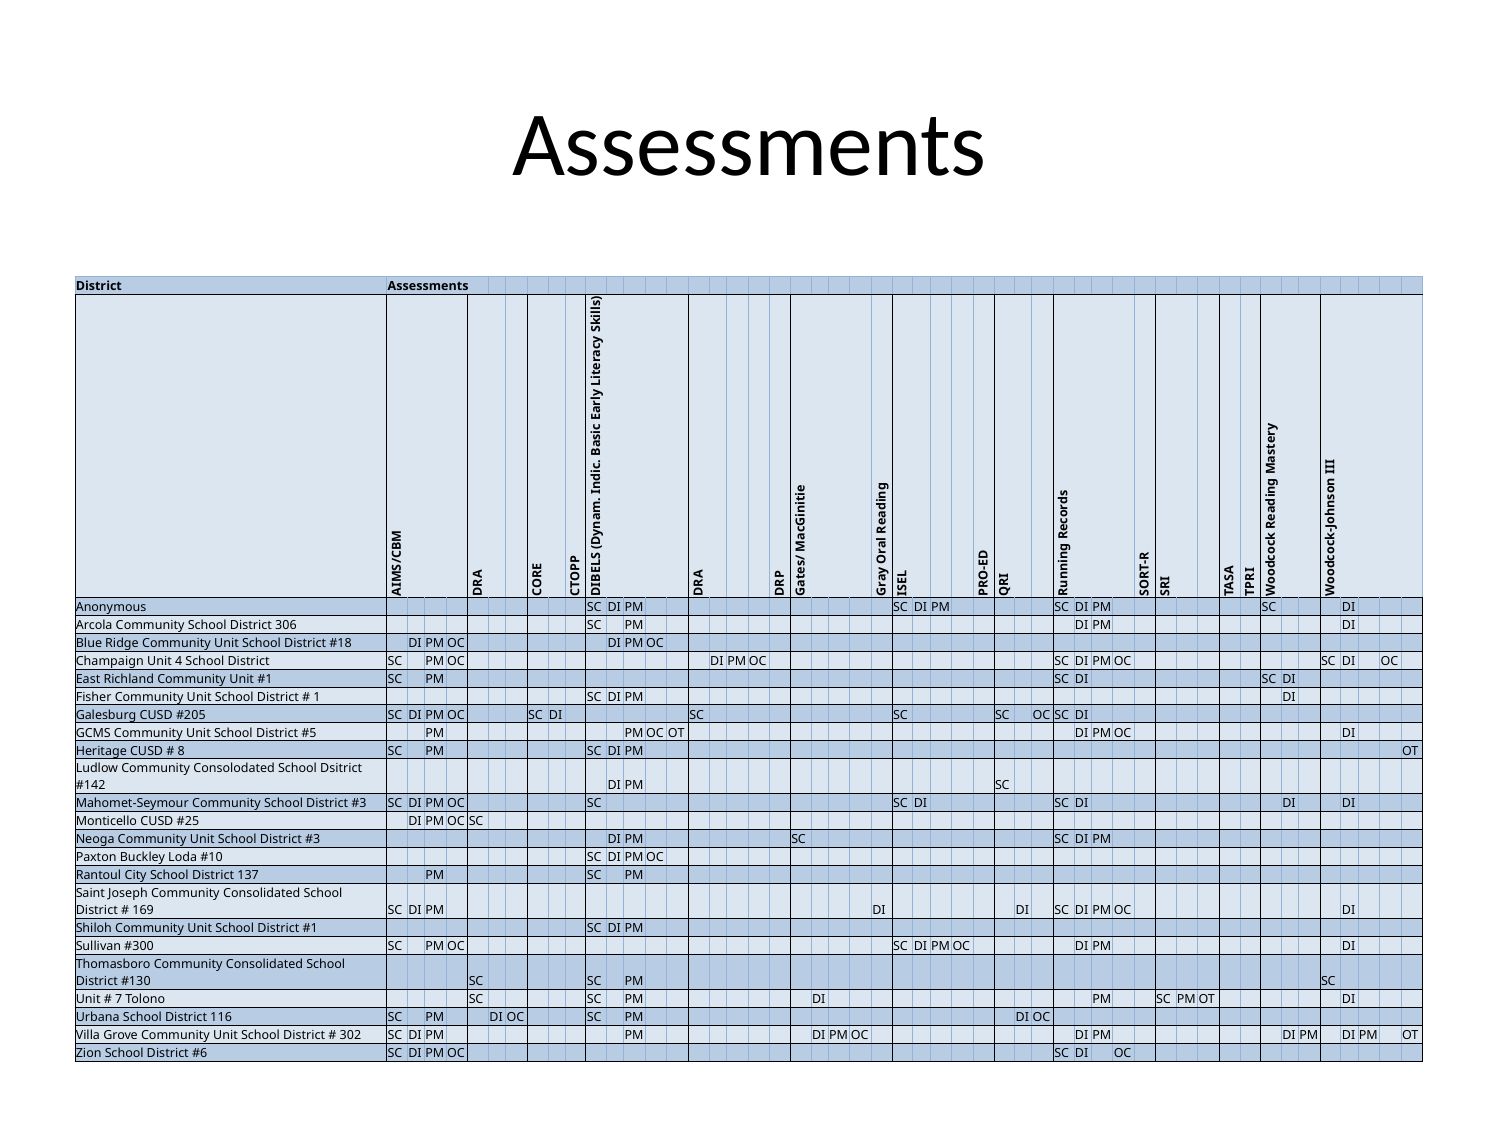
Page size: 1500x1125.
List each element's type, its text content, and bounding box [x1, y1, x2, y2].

table_cell [468, 598, 488, 615]
table_cell [1321, 884, 1340, 918]
table_cell [1282, 955, 1298, 989]
table_cell [387, 812, 407, 829]
table_cell [1341, 741, 1358, 758]
table_cell [528, 937, 548, 954]
table_cell [1380, 705, 1401, 722]
table_cell [1032, 919, 1053, 936]
table_cell DI [913, 794, 930, 811]
table_cell [1241, 1026, 1260, 1043]
table_cell [770, 1044, 790, 1061]
table_cell [468, 848, 488, 865]
table_cell GCMS Community Unit School District #5 [76, 723, 386, 740]
table_cell [893, 634, 912, 651]
table_cell [931, 884, 951, 918]
table_cell OC [447, 652, 467, 669]
table_header Assessments [387, 277, 488, 294]
table_cell [689, 688, 709, 704]
table_cell [974, 937, 994, 954]
table_cell [566, 830, 585, 847]
table_cell [689, 937, 709, 954]
table_cell PM [931, 937, 951, 954]
table_cell [646, 741, 666, 758]
table_cell [812, 634, 828, 651]
table_cell [913, 1026, 930, 1043]
table_cell [1359, 884, 1379, 918]
table_cell [566, 1026, 585, 1043]
table_cell [566, 990, 585, 1007]
table_cell [1113, 830, 1134, 847]
table_cell [528, 741, 548, 758]
table_cell [506, 884, 527, 918]
table_cell [646, 1026, 666, 1043]
table_cell [749, 812, 769, 829]
table_cell [689, 634, 709, 651]
table_cell [1113, 688, 1134, 704]
table_cell PM [624, 688, 645, 704]
table_cell [710, 955, 726, 989]
table_cell [1380, 598, 1401, 615]
table_cell [387, 634, 407, 651]
table_cell PM [425, 705, 446, 722]
table_cell [1156, 598, 1176, 615]
table_cell DIBELS (Dynam. Indic. Basic Early Literacy Skills) [586, 295, 688, 597]
table_cell [749, 759, 769, 793]
table_cell PM [425, 670, 446, 687]
table_cell [850, 866, 871, 883]
table_cell [749, 705, 769, 722]
table_cell [528, 723, 548, 740]
table_header [1220, 277, 1240, 294]
table_cell [727, 634, 748, 651]
table_cell DI [1341, 990, 1358, 1007]
table_cell [952, 598, 973, 615]
table_cell [791, 919, 811, 936]
table_cell [770, 812, 790, 829]
table_cell [727, 848, 748, 865]
table_cell PM [1092, 723, 1112, 740]
table_cell [749, 598, 769, 615]
table_cell [425, 616, 446, 633]
table_cell [489, 634, 505, 651]
table_cell [624, 884, 645, 918]
table_cell [468, 937, 488, 954]
table_cell [528, 634, 548, 651]
table_cell PM [425, 652, 446, 669]
table_cell [995, 1008, 1014, 1025]
table_cell [1177, 830, 1197, 847]
table_cell SC [1156, 990, 1176, 1007]
table_cell [1135, 598, 1155, 615]
table_cell [624, 794, 645, 811]
table_cell PM [931, 598, 951, 615]
table_cell [749, 990, 769, 1007]
table_cell [1032, 830, 1053, 847]
table_cell PM [624, 866, 645, 883]
table_cell [468, 759, 488, 793]
table_cell [727, 616, 748, 633]
table_cell [689, 1008, 709, 1025]
table_cell [1092, 848, 1112, 865]
table_cell [447, 955, 467, 989]
table_cell [995, 598, 1014, 615]
table_cell [1380, 670, 1401, 687]
table_cell [791, 884, 811, 918]
table_cell [689, 794, 709, 811]
table_cell [1015, 670, 1031, 687]
table_cell [995, 1026, 1014, 1043]
table_cell [1241, 723, 1260, 740]
table_cell [387, 990, 407, 1007]
table_cell PM [624, 1008, 645, 1025]
table_cell [931, 634, 951, 651]
table_cell [749, 866, 769, 883]
table_cell [727, 1008, 748, 1025]
table_cell PM [624, 598, 645, 615]
table_cell DI [1075, 884, 1091, 918]
table_cell [812, 670, 828, 687]
table_cell [893, 723, 912, 740]
table_cell [1380, 723, 1401, 740]
table_cell [447, 598, 467, 615]
table_cell [689, 812, 709, 829]
table_cell [1220, 1008, 1240, 1025]
table_cell [549, 919, 565, 936]
table_cell [931, 295, 951, 597]
table_cell SC [1054, 598, 1074, 615]
table_cell [952, 616, 973, 633]
table_cell [913, 670, 930, 687]
table_cell CTOPP [566, 295, 585, 597]
table_cell [1321, 990, 1340, 1007]
table_cell [689, 670, 709, 687]
table_cell [850, 741, 871, 758]
table_cell [76, 295, 386, 597]
table_cell [1113, 794, 1134, 811]
table_cell [1075, 688, 1091, 704]
table_cell [1299, 634, 1320, 651]
table_cell [995, 884, 1014, 918]
table_cell PRO-ED [974, 295, 994, 597]
table_cell [1032, 598, 1053, 615]
table_cell [489, 794, 505, 811]
table_cell [1220, 759, 1240, 793]
table_cell [1341, 1044, 1358, 1061]
table_cell [1220, 723, 1240, 740]
table_cell [1261, 1044, 1281, 1061]
table_cell [812, 812, 828, 829]
table_cell [646, 919, 666, 936]
table_cell [913, 812, 930, 829]
table_cell [913, 688, 930, 704]
table_cell Paxton Buckley Loda #10 [76, 848, 386, 865]
table_cell [727, 1026, 748, 1043]
table_cell [770, 616, 790, 633]
table_cell [646, 866, 666, 883]
table_cell SC [387, 794, 407, 811]
table_cell [1156, 812, 1176, 829]
table_cell [812, 616, 828, 633]
table_cell [1220, 866, 1240, 883]
table_cell SC [387, 670, 407, 687]
table_cell [1359, 670, 1379, 687]
table_cell [1113, 1026, 1134, 1043]
table_cell [646, 955, 666, 989]
table_cell DI [913, 937, 930, 954]
table_cell Arcola Community School District 306 [76, 616, 386, 633]
table_cell [1341, 1008, 1358, 1025]
table_cell [689, 1026, 709, 1043]
table_cell SC [468, 990, 488, 1007]
table_cell [1241, 955, 1260, 989]
table_cell [829, 759, 849, 793]
table_cell [1341, 688, 1358, 704]
table_cell [506, 688, 527, 704]
table_cell [506, 598, 527, 615]
table_cell [447, 990, 467, 1007]
table_cell [791, 848, 811, 865]
table_cell [549, 830, 565, 847]
table_cell [689, 919, 709, 936]
table_cell [566, 759, 585, 793]
table_cell [667, 1026, 688, 1043]
table_cell [1198, 634, 1219, 651]
table_cell [1177, 723, 1197, 740]
table_cell [1075, 919, 1091, 936]
table_cell [528, 866, 548, 883]
table_cell [1321, 598, 1340, 615]
table_cell Anonymous [76, 598, 386, 615]
table_cell [974, 741, 994, 758]
table_cell [1380, 937, 1401, 954]
table_cell [549, 1044, 565, 1061]
table_cell [1092, 812, 1112, 829]
table_cell [872, 990, 892, 1007]
table_cell [607, 1044, 623, 1061]
table_cell [1054, 955, 1074, 989]
table_cell [710, 1044, 726, 1061]
table_cell Sullivan #300 [76, 937, 386, 954]
table_cell [1156, 937, 1176, 954]
table_cell [1135, 866, 1155, 883]
table_cell [468, 1008, 488, 1025]
table_cell SC [893, 794, 912, 811]
table_cell [1321, 1044, 1340, 1061]
table_cell [566, 616, 585, 633]
table_cell [425, 688, 446, 704]
table_header [850, 277, 871, 294]
table_cell PM [425, 866, 446, 883]
table_cell [468, 794, 488, 811]
table_cell [1321, 688, 1340, 704]
table_cell Gates/ MacGinitie [791, 295, 871, 597]
table_cell [667, 955, 688, 989]
table_cell [791, 705, 811, 722]
table_cell [1220, 884, 1240, 918]
table_cell SC [468, 812, 488, 829]
table_cell [727, 884, 748, 918]
table_cell [506, 830, 527, 847]
table_cell DI [607, 848, 623, 865]
table_cell [586, 884, 606, 918]
table_cell [408, 1008, 424, 1025]
table_cell [995, 723, 1014, 740]
table_cell [489, 1026, 505, 1043]
table_cell [447, 1026, 467, 1043]
table_header [872, 277, 892, 294]
table_cell SC [528, 705, 548, 722]
table_cell [1299, 598, 1320, 615]
table_cell [1135, 705, 1155, 722]
table_cell [566, 652, 585, 669]
table_cell [770, 794, 790, 811]
table_cell [586, 723, 606, 740]
table_cell [913, 705, 930, 722]
table_cell [646, 830, 666, 847]
table_cell OT [1402, 1026, 1422, 1043]
table_cell [1135, 812, 1155, 829]
table_cell [1135, 955, 1155, 989]
table_cell [1299, 794, 1320, 811]
table_cell [1341, 919, 1358, 936]
table_cell [607, 652, 623, 669]
table_cell [1092, 705, 1112, 722]
table_cell [1299, 670, 1320, 687]
table_cell PM [624, 830, 645, 847]
table_cell [489, 990, 505, 1007]
table_cell [624, 937, 645, 954]
table_cell [1113, 812, 1134, 829]
table_cell [1032, 295, 1053, 597]
table_cell [1032, 652, 1053, 669]
table_cell [1032, 955, 1053, 989]
table_cell [1402, 848, 1422, 865]
table_cell PM [1092, 830, 1112, 847]
table_cell [872, 794, 892, 811]
table_cell [607, 990, 623, 1007]
table_cell [489, 741, 505, 758]
table_cell [1177, 652, 1197, 669]
table_cell [1156, 741, 1176, 758]
table_cell [408, 955, 424, 989]
table_cell [1359, 759, 1379, 793]
table_cell [749, 634, 769, 651]
table_cell [770, 1026, 790, 1043]
table_cell [1054, 759, 1074, 793]
table_cell [1341, 705, 1358, 722]
table_header [1261, 277, 1281, 294]
table_cell [566, 866, 585, 883]
table_cell [710, 634, 726, 651]
table_cell [1380, 1026, 1401, 1043]
table_cell [447, 1008, 467, 1025]
table_cell [549, 866, 565, 883]
table_cell [1054, 990, 1074, 1007]
table_cell [952, 688, 973, 704]
table_cell [995, 866, 1014, 883]
table_cell [489, 884, 505, 918]
table_cell SC [387, 937, 407, 954]
table_cell [850, 794, 871, 811]
table_cell [850, 759, 871, 793]
table_cell [1321, 794, 1340, 811]
table_cell PM [624, 990, 645, 1007]
table_cell [1092, 670, 1112, 687]
table_cell DRP [770, 295, 790, 597]
table_cell [1282, 652, 1298, 669]
table_cell OC [447, 705, 467, 722]
table_cell [1241, 670, 1260, 687]
table_cell SC [387, 705, 407, 722]
table_cell [872, 812, 892, 829]
table_cell [425, 759, 446, 793]
table_cell PM [624, 616, 645, 633]
table_cell [1198, 1008, 1219, 1025]
table_cell [974, 848, 994, 865]
table_cell [489, 1044, 505, 1061]
table_cell [1402, 634, 1422, 651]
table_cell [607, 723, 623, 740]
table_cell [667, 759, 688, 793]
table_header [1156, 277, 1176, 294]
table_cell [624, 652, 645, 669]
table_header [749, 277, 769, 294]
table_cell PM [425, 723, 446, 740]
table_cell [468, 688, 488, 704]
table_cell [913, 652, 930, 669]
table_cell [1156, 670, 1176, 687]
table_cell [408, 759, 424, 793]
table_cell SC [586, 741, 606, 758]
table_cell [974, 1026, 994, 1043]
table_cell [1198, 598, 1219, 615]
table_cell [624, 705, 645, 722]
table_cell [586, 759, 606, 793]
table_cell DI [1075, 1044, 1091, 1061]
table_cell [710, 884, 726, 918]
table_cell [791, 1008, 811, 1025]
table_cell Shiloh Community Unit School District #1 [76, 919, 386, 936]
table_cell [387, 723, 407, 740]
table_cell [1092, 794, 1112, 811]
table_cell [506, 812, 527, 829]
table_cell [667, 990, 688, 1007]
table_cell [1359, 1044, 1379, 1061]
table_cell [893, 652, 912, 669]
table_cell OC [1032, 1008, 1053, 1025]
table_cell [913, 723, 930, 740]
table_cell [850, 919, 871, 936]
table_cell QRI [995, 295, 1031, 597]
table_cell [1380, 866, 1401, 883]
table_cell [1177, 598, 1197, 615]
table_cell [749, 1026, 769, 1043]
table_header [1075, 277, 1091, 294]
table_cell [995, 937, 1014, 954]
table_cell [727, 794, 748, 811]
table_header [1241, 277, 1260, 294]
table_cell [710, 1026, 726, 1043]
table_cell [528, 1026, 548, 1043]
table_cell [667, 937, 688, 954]
table_cell SC [387, 1008, 407, 1025]
table_cell [506, 848, 527, 865]
table_cell [667, 616, 688, 633]
table_cell [749, 688, 769, 704]
table_cell [952, 759, 973, 793]
table_cell [607, 866, 623, 883]
table_cell AIMS/CBM [387, 295, 467, 597]
table_cell [952, 955, 973, 989]
table_cell [913, 616, 930, 633]
table_cell [974, 634, 994, 651]
table_cell [1299, 990, 1320, 1007]
table_cell [952, 866, 973, 883]
table_cell [506, 1044, 527, 1061]
table_cell [1359, 830, 1379, 847]
table_cell [1282, 884, 1298, 918]
table_cell [1261, 919, 1281, 936]
table_cell [1321, 741, 1340, 758]
table_cell [1177, 705, 1197, 722]
table_cell [549, 723, 565, 740]
table_cell [829, 884, 849, 918]
table_cell [974, 616, 994, 633]
table_cell [468, 866, 488, 883]
table_cell [387, 688, 407, 704]
table_header District [76, 277, 386, 294]
table_cell OC [646, 848, 666, 865]
table_cell [1299, 688, 1320, 704]
table_cell PM [1092, 884, 1112, 918]
table_cell [506, 955, 527, 989]
table_cell SC [586, 598, 606, 615]
table_cell [872, 634, 892, 651]
table_cell [1241, 794, 1260, 811]
table_cell [1113, 670, 1134, 687]
table_cell [710, 688, 726, 704]
table_cell [506, 866, 527, 883]
table_cell [872, 937, 892, 954]
table_cell DI [1341, 937, 1358, 954]
table_cell [1241, 652, 1260, 669]
table_cell [489, 955, 505, 989]
table_cell [1054, 741, 1074, 758]
table_cell [566, 1044, 585, 1061]
table_cell [387, 919, 407, 936]
table_cell [829, 830, 849, 847]
table_cell [689, 884, 709, 918]
table_cell [893, 919, 912, 936]
table_cell [489, 616, 505, 633]
table_cell DI [607, 688, 623, 704]
table_cell OC [447, 634, 467, 651]
table_cell [667, 670, 688, 687]
table_cell [1261, 866, 1281, 883]
table_cell DI [489, 1008, 505, 1025]
table_cell PM [425, 634, 446, 651]
table_cell [387, 830, 407, 847]
table_cell [506, 794, 527, 811]
table_cell [667, 884, 688, 918]
table_cell [1075, 634, 1091, 651]
table_cell [829, 670, 849, 687]
table_cell [1015, 919, 1031, 936]
table_cell [1198, 866, 1219, 883]
table_cell [624, 670, 645, 687]
table_header [913, 277, 930, 294]
table_cell [468, 919, 488, 936]
table_cell [528, 1008, 548, 1025]
table_cell [1032, 616, 1053, 633]
table_cell [710, 598, 726, 615]
table_cell [1092, 919, 1112, 936]
table_cell [1015, 866, 1031, 883]
table_cell [549, 598, 565, 615]
table_cell Ludlow Community Consolodated School Dsitrict #142 [76, 759, 386, 793]
table_cell [646, 688, 666, 704]
table_cell [689, 830, 709, 847]
table_cell SC [1054, 884, 1074, 918]
table_cell DI [408, 1044, 424, 1061]
table_cell [1177, 688, 1197, 704]
table_header [974, 277, 994, 294]
table_cell DI [607, 598, 623, 615]
table_cell SC [1261, 670, 1281, 687]
table_cell [689, 1044, 709, 1061]
table_cell [528, 670, 548, 687]
table_cell [1220, 616, 1240, 633]
table_cell [387, 848, 407, 865]
table_cell [995, 919, 1014, 936]
table_cell [1402, 955, 1422, 989]
table_cell OC [952, 937, 973, 954]
table_cell [850, 990, 871, 1007]
table_cell [931, 812, 951, 829]
table_cell [566, 688, 585, 704]
table_cell [549, 759, 565, 793]
table_cell [549, 812, 565, 829]
table_cell [1402, 919, 1422, 936]
table_cell [468, 884, 488, 918]
table_cell [1380, 830, 1401, 847]
table_cell [447, 616, 467, 633]
table_cell [646, 616, 666, 633]
table_cell PM [1299, 1026, 1320, 1043]
table_cell DI [1282, 688, 1298, 704]
table_cell [872, 919, 892, 936]
table_cell [1241, 705, 1260, 722]
table_cell [607, 794, 623, 811]
table_cell [1092, 866, 1112, 883]
table_cell [489, 598, 505, 615]
table_cell [667, 794, 688, 811]
table_cell [913, 990, 930, 1007]
table_cell DI [1341, 1026, 1358, 1043]
table_cell East Richland Community Unit #1 [76, 670, 386, 687]
table_cell [1015, 598, 1031, 615]
table_cell [974, 705, 994, 722]
table_cell Thomasboro Community Consolidated School District #130 [76, 955, 386, 989]
table_cell [931, 670, 951, 687]
table_cell Neoga Community Unit School District #3 [76, 830, 386, 847]
table_cell [1135, 670, 1155, 687]
table_cell [727, 295, 748, 597]
table_cell [1341, 759, 1358, 793]
table_cell [893, 670, 912, 687]
table_cell [1075, 1008, 1091, 1025]
table_cell [549, 955, 565, 989]
table_cell [1113, 634, 1134, 651]
table_cell [995, 741, 1014, 758]
table_cell [770, 830, 790, 847]
table_cell [913, 741, 930, 758]
table_cell [727, 723, 748, 740]
table_cell [1282, 937, 1298, 954]
table_cell [1241, 688, 1260, 704]
table_cell [1135, 688, 1155, 704]
table_cell [1220, 670, 1240, 687]
table_cell [974, 1044, 994, 1061]
table_cell [952, 634, 973, 651]
table_cell [1135, 830, 1155, 847]
table_cell [1032, 794, 1053, 811]
table_cell [1241, 598, 1260, 615]
table_cell [1220, 1044, 1240, 1061]
table_cell [408, 723, 424, 740]
table_cell [1198, 884, 1219, 918]
table_cell Urbana School District 116 [76, 1008, 386, 1025]
table_cell [408, 598, 424, 615]
title Assessments [75, 45, 1425, 233]
table_cell [689, 955, 709, 989]
table_cell [1156, 705, 1176, 722]
table_cell [1241, 1008, 1260, 1025]
table_cell [829, 688, 849, 704]
table_cell DI [607, 759, 623, 793]
table_cell [1156, 848, 1176, 865]
table_cell [1359, 634, 1379, 651]
table_cell [1282, 741, 1298, 758]
table_cell DI [408, 1026, 424, 1043]
table_cell [770, 990, 790, 1007]
table_cell [1075, 990, 1091, 1007]
table_cell [913, 1008, 930, 1025]
table_cell [791, 866, 811, 883]
table_cell PM [1092, 1026, 1112, 1043]
table_cell [812, 955, 828, 989]
table_cell [952, 794, 973, 811]
table_cell [749, 295, 769, 597]
table_cell [1156, 652, 1176, 669]
table_cell [1341, 830, 1358, 847]
table_cell SC [893, 598, 912, 615]
table_cell [1135, 848, 1155, 865]
table_cell [447, 759, 467, 793]
table_cell [974, 688, 994, 704]
table_cell PM [1092, 598, 1112, 615]
table_cell [1032, 670, 1053, 687]
table_cell [812, 741, 828, 758]
table_cell [872, 652, 892, 669]
table_cell [1177, 616, 1197, 633]
table_cell [1261, 830, 1281, 847]
table_cell OC [646, 634, 666, 651]
table_cell PM [1092, 616, 1112, 633]
table_cell [749, 884, 769, 918]
table_cell [1113, 848, 1134, 865]
table_cell [770, 919, 790, 936]
table_cell [791, 741, 811, 758]
table_cell PM [624, 759, 645, 793]
table_cell [1092, 741, 1112, 758]
table_cell [1299, 866, 1320, 883]
table_cell [1359, 598, 1379, 615]
table_cell DI [710, 652, 726, 669]
table_cell [974, 884, 994, 918]
table_cell [1015, 848, 1031, 865]
table_cell [506, 990, 527, 1007]
table_cell [1015, 812, 1031, 829]
table_cell [528, 598, 548, 615]
table_cell SC [1261, 598, 1281, 615]
table_cell [1299, 937, 1320, 954]
table_cell [791, 955, 811, 989]
table_cell [727, 919, 748, 936]
table_cell [468, 1044, 488, 1061]
table_cell DI [408, 634, 424, 651]
table_header [829, 277, 849, 294]
table_cell [1402, 812, 1422, 829]
table_cell [749, 848, 769, 865]
table_cell [872, 741, 892, 758]
table_cell [1220, 598, 1240, 615]
table_cell [447, 741, 467, 758]
table_cell [1220, 652, 1240, 669]
table_cell [1299, 652, 1320, 669]
table_cell [1015, 634, 1031, 651]
table_cell [1156, 616, 1176, 633]
table_cell [1359, 616, 1379, 633]
table_cell [1380, 812, 1401, 829]
table_cell [1359, 794, 1379, 811]
table_cell [586, 830, 606, 847]
table_cell DI [1075, 794, 1091, 811]
table_cell [1299, 848, 1320, 865]
table_cell OC [1113, 652, 1134, 669]
table_cell [1156, 1026, 1176, 1043]
table_header [1282, 277, 1298, 294]
table_cell [489, 759, 505, 793]
table_cell [1341, 848, 1358, 865]
table_cell [607, 1026, 623, 1043]
table_header [1341, 277, 1358, 294]
table_cell [1220, 688, 1240, 704]
table_cell [566, 937, 585, 954]
table_cell [506, 705, 527, 722]
table_header [1032, 277, 1053, 294]
table_header [607, 277, 623, 294]
table_cell DI [1015, 884, 1031, 918]
table_cell [974, 723, 994, 740]
table_cell [727, 741, 748, 758]
table_cell [549, 688, 565, 704]
table_cell [646, 937, 666, 954]
table_cell DI [408, 705, 424, 722]
table_cell Blue Ridge Community Unit School District #18 [76, 634, 386, 651]
table_cell [995, 652, 1014, 669]
table_cell [850, 884, 871, 918]
table_cell OC [506, 1008, 527, 1025]
table_cell [1241, 741, 1260, 758]
table_cell Villa Grove Community Unit School District # 302 [76, 1026, 386, 1043]
table_cell [489, 652, 505, 669]
table_cell [727, 990, 748, 1007]
table_cell [1359, 990, 1379, 1007]
table_cell [952, 812, 973, 829]
table_cell [425, 598, 446, 615]
table_cell [1177, 955, 1197, 989]
table_cell [1241, 884, 1260, 918]
table_cell [667, 1008, 688, 1025]
table_cell [506, 634, 527, 651]
table_cell [566, 848, 585, 865]
table_cell [1282, 705, 1298, 722]
table_cell [829, 955, 849, 989]
table_cell [528, 616, 548, 633]
table_header [1092, 277, 1112, 294]
table_cell [1402, 598, 1422, 615]
table_cell [1113, 955, 1134, 989]
table_cell [791, 759, 811, 793]
table_cell [749, 1044, 769, 1061]
table_cell [931, 955, 951, 989]
table_cell DI [607, 634, 623, 651]
table_cell [1220, 705, 1240, 722]
table_cell [1177, 670, 1197, 687]
table_header [528, 277, 548, 294]
table_cell [447, 848, 467, 865]
table_cell [850, 848, 871, 865]
table_cell [506, 652, 527, 669]
table_cell [1113, 616, 1134, 633]
table_cell [1282, 1044, 1298, 1061]
table_cell [667, 598, 688, 615]
table_cell [1359, 705, 1379, 722]
table_cell [1113, 598, 1134, 615]
table_cell [1075, 759, 1091, 793]
table_cell [913, 884, 930, 918]
table_cell [812, 937, 828, 954]
table_cell [791, 688, 811, 704]
table_cell [913, 634, 930, 651]
table_cell [1015, 652, 1031, 669]
table_cell [893, 688, 912, 704]
table_cell [829, 1044, 849, 1061]
table_cell DI [1075, 937, 1091, 954]
table_cell [1299, 705, 1320, 722]
table_cell PM [624, 723, 645, 740]
table_cell [387, 598, 407, 615]
table_cell [1198, 1044, 1219, 1061]
table_cell OC [1113, 1044, 1134, 1061]
table_cell [727, 937, 748, 954]
table_cell DI [1341, 652, 1358, 669]
table_cell [607, 812, 623, 829]
table_cell [1113, 741, 1134, 758]
table_cell PM [425, 1008, 446, 1025]
table_cell [1282, 616, 1298, 633]
table_cell [506, 937, 527, 954]
table_cell [770, 741, 790, 758]
table_cell [1113, 866, 1134, 883]
table_cell DRA [468, 295, 505, 597]
table_cell ISEL [893, 295, 930, 597]
table_cell [667, 812, 688, 829]
table_cell [1198, 652, 1219, 669]
table_cell [749, 919, 769, 936]
table_cell [408, 990, 424, 1007]
table_cell SC [1321, 955, 1340, 989]
table_cell OC [646, 723, 666, 740]
table_cell [1402, 866, 1422, 883]
table_cell DI [607, 741, 623, 758]
table_cell [447, 830, 467, 847]
table_cell [689, 848, 709, 865]
table_cell [850, 937, 871, 954]
table_cell [952, 705, 973, 722]
table_cell PM [425, 937, 446, 954]
table_cell Woodcock Reading Mastery [1261, 295, 1320, 597]
table_cell [913, 759, 930, 793]
table_cell Heritage CUSD # 8 [76, 741, 386, 758]
table_cell [1015, 1044, 1031, 1061]
table_header [1177, 277, 1197, 294]
table_cell [893, 741, 912, 758]
table_cell [1198, 848, 1219, 865]
table_cell [812, 598, 828, 615]
table_cell [1092, 1044, 1112, 1061]
table_cell [1220, 830, 1240, 847]
table_cell [710, 741, 726, 758]
table_cell DI [549, 705, 565, 722]
table_cell [1282, 1008, 1298, 1025]
table_cell SC [586, 848, 606, 865]
table_cell DI [1341, 616, 1358, 633]
table_cell [710, 1008, 726, 1025]
table_cell [528, 955, 548, 989]
table_cell SC [995, 759, 1014, 793]
table_cell [727, 759, 748, 793]
table_cell [829, 616, 849, 633]
table_header [1054, 277, 1074, 294]
table_cell [770, 705, 790, 722]
table_cell DI [812, 990, 828, 1007]
table_header [489, 277, 505, 294]
table_cell [646, 1008, 666, 1025]
table_cell [1156, 884, 1176, 918]
table_cell [549, 1026, 565, 1043]
table_cell [1198, 616, 1219, 633]
table_cell [1054, 1008, 1074, 1025]
table_cell [1241, 866, 1260, 883]
table_cell [1241, 990, 1260, 1007]
table_header [931, 277, 951, 294]
table_cell [829, 794, 849, 811]
table_cell SC [387, 884, 407, 918]
table_cell SC [586, 919, 606, 936]
table_cell [1015, 1026, 1031, 1043]
table_cell [872, 759, 892, 793]
table_cell PM [425, 741, 446, 758]
table_cell [829, 848, 849, 865]
table_cell [710, 794, 726, 811]
table_cell Champaign Unit 4 School District [76, 652, 386, 669]
table_cell [931, 741, 951, 758]
table_header [770, 277, 790, 294]
table_cell [893, 884, 912, 918]
table_header [1135, 277, 1155, 294]
table_cell [872, 1044, 892, 1061]
table_cell [931, 616, 951, 633]
table_header [812, 277, 828, 294]
table_cell [812, 848, 828, 865]
table_cell [931, 652, 951, 669]
table_cell SC [893, 705, 912, 722]
table_cell DI [1282, 1026, 1298, 1043]
table_cell [710, 759, 726, 793]
table_cell [1135, 1008, 1155, 1025]
table_cell [974, 830, 994, 847]
table_cell [1113, 705, 1134, 722]
table_cell [1282, 598, 1298, 615]
table_cell [1198, 723, 1219, 740]
table_cell [1359, 848, 1379, 865]
table_cell [1032, 759, 1053, 793]
table_cell [812, 1044, 828, 1061]
table_cell [1261, 955, 1281, 989]
table_cell [1092, 634, 1112, 651]
table_cell PM [624, 634, 645, 651]
table_cell [528, 990, 548, 1007]
table_cell PM [624, 955, 645, 989]
table_cell [872, 1008, 892, 1025]
table_cell [1177, 848, 1197, 865]
table_cell [549, 652, 565, 669]
table_cell [528, 919, 548, 936]
table_cell [1093, 955, 1111, 989]
table_cell PM [727, 652, 748, 669]
table_cell PM [425, 812, 446, 829]
table_cell [1282, 848, 1298, 865]
table_cell [770, 688, 790, 704]
table_cell OC [1380, 652, 1401, 669]
table_cell [566, 598, 585, 615]
table_cell [408, 616, 424, 633]
table_cell [1402, 990, 1422, 1007]
table_cell [586, 670, 606, 687]
table_cell PM [829, 1026, 849, 1043]
table_cell [1220, 937, 1240, 954]
table_header [1299, 277, 1320, 294]
table_cell DRA [689, 295, 726, 597]
table_cell [1220, 848, 1240, 865]
table_cell [468, 705, 488, 722]
table_cell DI [1075, 830, 1091, 847]
table_cell [1321, 848, 1340, 865]
table_cell Monticello CUSD #25 [76, 812, 386, 829]
table_cell SRI [1156, 295, 1197, 597]
table_cell [1402, 884, 1422, 918]
table_cell [893, 1026, 912, 1043]
table_cell [468, 670, 488, 687]
table_cell [586, 812, 606, 829]
table_cell [850, 705, 871, 722]
table_cell Woodcock-Johnson III [1321, 295, 1422, 597]
table_cell [952, 295, 973, 597]
table_cell [791, 937, 811, 954]
table_cell SORT-R [1135, 295, 1155, 597]
table_cell [1261, 634, 1281, 651]
table_cell [549, 670, 565, 687]
table_cell [1241, 919, 1260, 936]
table_cell [408, 670, 424, 687]
table_cell [1282, 919, 1298, 936]
table_cell [931, 794, 951, 811]
table_cell [528, 794, 548, 811]
table_cell [995, 794, 1014, 811]
table_cell [1135, 919, 1155, 936]
table_cell [770, 652, 790, 669]
table_cell [506, 616, 527, 633]
table_cell [1321, 919, 1340, 936]
table_cell DI [408, 794, 424, 811]
table_cell [1032, 848, 1053, 865]
table_cell [566, 741, 585, 758]
table_cell [974, 955, 994, 989]
table_cell [447, 688, 467, 704]
table_cell [1113, 1008, 1134, 1025]
table_cell [952, 990, 973, 1007]
table_cell [1359, 866, 1379, 883]
table_cell [489, 937, 505, 954]
table_cell [489, 670, 505, 687]
table_cell [528, 688, 548, 704]
table_cell [1341, 634, 1358, 651]
table_cell Zion School District #6 [76, 1044, 386, 1061]
table_cell SC [586, 990, 606, 1007]
table_cell [1321, 1008, 1340, 1025]
table_cell [710, 937, 726, 954]
table_cell PM [1092, 937, 1112, 954]
table_cell [1341, 955, 1358, 989]
table_cell [1402, 759, 1422, 793]
table_cell [1402, 1044, 1422, 1061]
table_cell [1198, 670, 1219, 687]
table_cell [893, 1044, 912, 1061]
table_cell [749, 937, 769, 954]
table_cell DI [872, 884, 892, 918]
table_cell [689, 741, 709, 758]
table_cell [566, 670, 585, 687]
table_cell [791, 652, 811, 669]
table_cell [586, 937, 606, 954]
table_cell [1402, 723, 1422, 740]
table_cell [995, 688, 1014, 704]
table_cell [468, 616, 488, 633]
table_cell [1359, 1008, 1379, 1025]
table_cell [1402, 937, 1422, 954]
table_cell [1075, 848, 1091, 865]
table_cell [872, 866, 892, 883]
table_cell DI [607, 919, 623, 936]
table_cell [1380, 741, 1401, 758]
table_cell [893, 616, 912, 633]
table_cell [1032, 723, 1053, 740]
table_cell PM [1092, 990, 1112, 1007]
table_cell [1177, 1008, 1197, 1025]
table_cell [1380, 848, 1401, 865]
table_cell PM [624, 919, 645, 936]
table_cell [607, 884, 623, 918]
table_cell [1402, 1008, 1422, 1025]
table_cell [952, 652, 973, 669]
table_cell OT [1198, 990, 1219, 1007]
table_cell [829, 652, 849, 669]
table_cell [667, 652, 688, 669]
table_cell DI [1075, 723, 1091, 740]
table_cell [1156, 723, 1176, 740]
table_cell [408, 652, 424, 669]
table_cell [995, 670, 1014, 687]
table_cell [1015, 937, 1031, 954]
table_cell [425, 990, 446, 1007]
table_cell [1054, 634, 1074, 651]
table_cell [1177, 794, 1197, 811]
table_cell [646, 705, 666, 722]
table_header [506, 277, 527, 294]
table_cell [1261, 794, 1281, 811]
table_cell [710, 670, 726, 687]
table_cell [893, 830, 912, 847]
table_cell [1321, 812, 1340, 829]
table_cell PM [624, 1026, 645, 1043]
table_cell [1113, 990, 1134, 1007]
table_cell SC [387, 741, 407, 758]
table_cell [1032, 634, 1053, 651]
table_cell [506, 1026, 527, 1043]
table_cell [1177, 759, 1197, 793]
table_cell [528, 1044, 548, 1061]
table_cell [408, 848, 424, 865]
table_cell [1015, 955, 1031, 989]
table_header [727, 277, 748, 294]
table_cell [829, 723, 849, 740]
table_cell [913, 848, 930, 865]
table_cell DI [408, 884, 424, 918]
table_cell [425, 955, 446, 989]
table_cell [1359, 688, 1379, 704]
table_cell [689, 759, 709, 793]
table_cell [566, 1008, 585, 1025]
table_cell [689, 990, 709, 1007]
table_cell [850, 616, 871, 633]
table_cell [749, 616, 769, 633]
table_cell [727, 598, 748, 615]
table_cell [1198, 955, 1219, 989]
table_cell [528, 830, 548, 847]
table_cell [913, 1044, 930, 1061]
table_cell TASA [1220, 295, 1240, 597]
table_cell [1261, 759, 1281, 793]
table_cell [710, 848, 726, 865]
table_cell DI [1015, 1008, 1031, 1025]
table_cell [528, 759, 548, 793]
table_cell [1402, 830, 1422, 847]
table_cell [1299, 830, 1320, 847]
table_cell SC [1054, 705, 1074, 722]
table_cell [489, 688, 505, 704]
table_cell [770, 884, 790, 918]
table_cell [1321, 705, 1340, 722]
table_cell [829, 741, 849, 758]
table_cell [893, 1008, 912, 1025]
table_cell [872, 598, 892, 615]
table_cell [1241, 937, 1260, 954]
table_cell [974, 670, 994, 687]
table_cell [1015, 990, 1031, 1007]
table_cell [1054, 848, 1074, 865]
table_cell DI [607, 830, 623, 847]
table_cell OC [749, 652, 769, 669]
table_cell PM [425, 1044, 446, 1061]
table_cell [727, 670, 748, 687]
table_cell [1299, 884, 1320, 918]
table_cell [710, 616, 726, 633]
table_cell [1241, 616, 1260, 633]
table_cell [1282, 990, 1298, 1007]
table_cell [1113, 759, 1134, 793]
table_cell [850, 723, 871, 740]
table_cell [1032, 884, 1053, 918]
table_cell [1282, 723, 1298, 740]
table_cell [829, 919, 849, 936]
table_cell [1113, 919, 1134, 936]
table_cell DI [408, 812, 424, 829]
table_cell [1321, 723, 1340, 740]
table_cell SC [586, 688, 606, 704]
table_cell [425, 830, 446, 847]
table_cell DI [1075, 652, 1091, 669]
table_cell [1054, 919, 1074, 936]
table_cell [667, 705, 688, 722]
table_cell CORE [528, 295, 565, 597]
table_cell Running Records [1054, 295, 1134, 597]
table_cell [829, 866, 849, 883]
table_cell [549, 884, 565, 918]
table_cell [770, 598, 790, 615]
table_cell [727, 812, 748, 829]
table_header [1198, 277, 1219, 294]
table_cell [829, 598, 849, 615]
table_cell [1092, 759, 1112, 793]
table_cell DI [1075, 1026, 1091, 1043]
table_cell [646, 598, 666, 615]
table_cell [974, 652, 994, 669]
table_cell [607, 937, 623, 954]
table_cell SC [1054, 670, 1074, 687]
table_header [791, 277, 811, 294]
table_cell Fisher Community Unit School District # 1 [76, 688, 386, 704]
table_cell [667, 1044, 688, 1061]
table_cell [1135, 884, 1155, 918]
table_cell [1135, 723, 1155, 740]
table_cell [710, 990, 726, 1007]
table_cell [913, 866, 930, 883]
table_cell [447, 670, 467, 687]
table_cell [1261, 688, 1281, 704]
table_cell [872, 705, 892, 722]
table_cell [710, 705, 726, 722]
table_cell [1299, 812, 1320, 829]
table_cell [952, 830, 973, 847]
table_cell [408, 830, 424, 847]
table_cell [549, 794, 565, 811]
table_cell [1054, 866, 1074, 883]
table_cell [489, 812, 505, 829]
table_cell [872, 1026, 892, 1043]
table_cell [1032, 990, 1053, 1007]
table_cell [586, 705, 606, 722]
table_cell [667, 848, 688, 865]
table_cell SC [791, 830, 811, 847]
table_cell [791, 634, 811, 651]
table_cell [1015, 759, 1031, 793]
table_cell [1380, 1008, 1401, 1025]
table_cell [425, 919, 446, 936]
table_cell [1156, 794, 1176, 811]
table_cell [1321, 1026, 1340, 1043]
table_cell SC [995, 705, 1014, 722]
table_cell [952, 848, 973, 865]
table_cell [791, 670, 811, 687]
table_cell [1380, 990, 1401, 1007]
table_cell [1299, 741, 1320, 758]
table_cell DI [1341, 884, 1358, 918]
table_cell [1359, 812, 1379, 829]
table_cell [850, 812, 871, 829]
table_cell Saint Joseph Community Consolidated School District # 169 [76, 884, 386, 918]
table_cell [812, 759, 828, 793]
table_cell Gray Oral Reading [872, 295, 892, 597]
table_cell [829, 990, 849, 1007]
table_cell [624, 1044, 645, 1061]
table_cell [1198, 759, 1219, 793]
table_cell [1261, 990, 1281, 1007]
table_cell [1321, 830, 1340, 847]
table_cell SC [1054, 652, 1074, 669]
table_cell [549, 937, 565, 954]
table_cell [829, 705, 849, 722]
table_cell [1135, 1026, 1155, 1043]
table_cell [607, 955, 623, 989]
table_cell [549, 848, 565, 865]
table_cell [1054, 723, 1074, 740]
table_cell [1015, 705, 1031, 722]
table_cell [770, 955, 790, 989]
table_cell [646, 794, 666, 811]
table_cell [931, 688, 951, 704]
table_cell [1075, 866, 1091, 883]
table_cell [872, 616, 892, 633]
table_cell [913, 955, 930, 989]
table_cell [931, 919, 951, 936]
table_cell [1380, 634, 1401, 651]
table_cell [1198, 705, 1219, 722]
table_cell [872, 955, 892, 989]
table_cell SC [689, 705, 709, 722]
table_cell [893, 866, 912, 883]
table_cell [1135, 937, 1155, 954]
table_cell [1177, 937, 1197, 954]
table_cell [812, 866, 828, 883]
table_cell [1156, 955, 1176, 989]
table_cell [749, 955, 769, 989]
table_header [566, 277, 585, 294]
table_cell [1299, 616, 1320, 633]
table_cell [1135, 990, 1155, 1007]
table_cell [850, 670, 871, 687]
table_cell [1380, 688, 1401, 704]
table_cell SC [1054, 830, 1074, 847]
table_cell [1220, 1026, 1240, 1043]
table_cell [1198, 937, 1219, 954]
table_cell [850, 688, 871, 704]
table_cell [893, 848, 912, 865]
table_cell [689, 616, 709, 633]
table_cell [1261, 616, 1281, 633]
table_cell [566, 723, 585, 740]
table_cell [1054, 616, 1074, 633]
table_cell [995, 1044, 1014, 1061]
table_cell [727, 705, 748, 722]
table_cell [812, 688, 828, 704]
table_cell [1177, 1026, 1197, 1043]
table_header [586, 277, 606, 294]
table_cell [408, 688, 424, 704]
table_cell SC [387, 652, 407, 669]
table_cell [952, 884, 973, 918]
table_cell [1135, 652, 1155, 669]
table_cell [1321, 866, 1340, 883]
table_cell SC [468, 955, 488, 989]
table_cell [749, 670, 769, 687]
table_cell SC [387, 1044, 407, 1061]
table_cell [952, 1026, 973, 1043]
table_cell [893, 759, 912, 793]
table_cell [812, 652, 828, 669]
table_cell SC [586, 794, 606, 811]
table_cell [447, 866, 467, 883]
table_cell [408, 866, 424, 883]
table_cell [468, 830, 488, 847]
table_cell PM [425, 1026, 446, 1043]
table_cell [1241, 812, 1260, 829]
table_cell [1282, 812, 1298, 829]
table_cell [1220, 794, 1240, 811]
table_cell [549, 616, 565, 633]
table_cell PM [1359, 1026, 1379, 1043]
table_cell [506, 741, 527, 758]
table_cell [1261, 705, 1281, 722]
table_cell [387, 616, 407, 633]
table_cell [549, 741, 565, 758]
table_cell [566, 919, 585, 936]
table_cell [387, 955, 407, 989]
table_header [1359, 277, 1379, 294]
table_cell [1380, 1044, 1401, 1061]
table_header [710, 277, 726, 294]
table_cell [812, 884, 828, 918]
table_cell [549, 634, 565, 651]
table_cell [1402, 670, 1422, 687]
table_cell [1359, 741, 1379, 758]
table_cell DI [1282, 794, 1298, 811]
table_cell [812, 705, 828, 722]
table_cell [646, 812, 666, 829]
table_cell [974, 1008, 994, 1025]
table_header [549, 277, 565, 294]
table_cell [913, 919, 930, 936]
table_cell [770, 634, 790, 651]
table_cell [1359, 937, 1379, 954]
table_cell [1220, 634, 1240, 651]
table_cell [850, 1044, 871, 1061]
table_cell SC [893, 937, 912, 954]
table_cell [1282, 759, 1298, 793]
table_cell [1054, 812, 1074, 829]
table_header [667, 277, 688, 294]
table_cell [1402, 688, 1422, 704]
table_cell [689, 866, 709, 883]
table_cell [1156, 866, 1176, 883]
table_cell [749, 794, 769, 811]
table_cell Mahomet-Seymour Community School District #3 [76, 794, 386, 811]
table_cell TPRI [1241, 295, 1260, 597]
table_cell [1015, 616, 1031, 633]
table_cell [974, 794, 994, 811]
table_cell [1198, 741, 1219, 758]
table_cell [646, 652, 666, 669]
table_cell DI [1341, 723, 1358, 740]
table_cell [812, 1008, 828, 1025]
table_cell [1054, 688, 1074, 704]
table_cell [1015, 741, 1031, 758]
table_cell [489, 705, 505, 722]
table_cell [791, 723, 811, 740]
table_cell [607, 616, 623, 633]
table_cell [791, 598, 811, 615]
table_cell [1220, 812, 1240, 829]
table_cell [528, 848, 548, 865]
table_cell [1261, 937, 1281, 954]
table_cell [974, 598, 994, 615]
table_cell [995, 990, 1014, 1007]
table_cell [974, 990, 994, 1007]
table_cell [468, 1026, 488, 1043]
table_cell [1177, 812, 1197, 829]
table_cell [506, 670, 527, 687]
table_cell [1015, 794, 1031, 811]
table_cell [829, 812, 849, 829]
table_cell [791, 1026, 811, 1043]
table_cell [468, 723, 488, 740]
table_cell [749, 830, 769, 847]
table_cell [447, 884, 467, 918]
table_cell [667, 688, 688, 704]
table_cell [1261, 1008, 1281, 1025]
table_cell [489, 830, 505, 847]
table_cell [791, 1044, 811, 1061]
table_cell [506, 759, 527, 793]
table_cell [749, 741, 769, 758]
table_cell DI [913, 598, 930, 615]
table_cell [646, 1044, 666, 1061]
table_cell [1261, 848, 1281, 865]
table_cell [1241, 848, 1260, 865]
table_cell OC [447, 794, 467, 811]
table_cell [913, 830, 930, 847]
table_cell [1299, 919, 1320, 936]
table_cell SC [1054, 1044, 1074, 1061]
table_cell [770, 1008, 790, 1025]
table_cell [586, 634, 606, 651]
table_cell OC [447, 812, 467, 829]
table_cell [667, 919, 688, 936]
table_cell [1032, 812, 1053, 829]
table_cell PM [1092, 652, 1112, 669]
table_cell [1075, 812, 1091, 829]
table_cell DI [1075, 670, 1091, 687]
table_cell [1359, 955, 1379, 989]
table_cell [1092, 688, 1112, 704]
table_cell [1261, 812, 1281, 829]
table_cell [566, 955, 585, 989]
table_cell PM [425, 884, 446, 918]
table_cell [1032, 688, 1053, 704]
table_cell [1261, 741, 1281, 758]
table_cell [1032, 937, 1053, 954]
table_cell [749, 1008, 769, 1025]
table_cell [586, 652, 606, 669]
table_cell [1282, 866, 1298, 883]
table_cell [1380, 884, 1401, 918]
table_cell OC [1113, 723, 1134, 740]
table_cell DI [1075, 616, 1091, 633]
table_cell [1075, 955, 1091, 989]
table_cell [1341, 866, 1358, 883]
table_cell [1380, 759, 1401, 793]
table_cell [893, 955, 912, 989]
table_cell [1321, 616, 1340, 633]
table_cell [1156, 1008, 1176, 1025]
table_cell [1198, 1026, 1219, 1043]
table_cell [872, 670, 892, 687]
table_cell Rantoul City School District 137 [76, 866, 386, 883]
table_cell [1032, 1026, 1053, 1043]
table_cell [1198, 794, 1219, 811]
table_cell [995, 830, 1014, 847]
table_cell PM [624, 741, 645, 758]
table_cell [1402, 652, 1422, 669]
table_cell [812, 723, 828, 740]
table_header [689, 277, 709, 294]
table_cell OC [1113, 884, 1134, 918]
table_cell [1113, 937, 1134, 954]
table_cell [1402, 794, 1422, 811]
table_cell [1198, 812, 1219, 829]
table_cell [1177, 1044, 1197, 1061]
table_cell [1299, 1008, 1320, 1025]
table_cell [1177, 919, 1197, 936]
table_cell [1321, 670, 1340, 687]
table_cell DI [1341, 794, 1358, 811]
table_cell [952, 1008, 973, 1025]
table_cell [812, 830, 828, 847]
table_cell [727, 688, 748, 704]
table_cell [646, 759, 666, 793]
table_cell [549, 1008, 565, 1025]
table_header [1321, 277, 1340, 294]
table_cell [872, 848, 892, 865]
table_cell [1359, 652, 1379, 669]
table_cell [1282, 830, 1298, 847]
table_cell [1299, 759, 1320, 793]
table_cell [893, 990, 912, 1007]
table_cell [387, 866, 407, 883]
table_cell [468, 741, 488, 758]
table_cell [1341, 812, 1358, 829]
table_header [893, 277, 912, 294]
table_cell PM [1177, 990, 1197, 1007]
table_cell [489, 848, 505, 865]
table_cell [1241, 1044, 1260, 1061]
table_cell [408, 937, 424, 954]
table_cell [1135, 741, 1155, 758]
table_cell [646, 990, 666, 1007]
table_cell [850, 955, 871, 989]
table_header [1015, 277, 1031, 294]
table_cell [791, 616, 811, 633]
table_cell [1299, 1044, 1320, 1061]
table_cell [829, 634, 849, 651]
table_cell [1359, 723, 1379, 740]
table_cell [1241, 759, 1260, 793]
table_cell [974, 812, 994, 829]
table_cell [1261, 1026, 1281, 1043]
table_cell [387, 759, 407, 793]
table_cell [1198, 830, 1219, 847]
table_cell OT [667, 723, 688, 740]
table_cell [1261, 652, 1281, 669]
table_cell [408, 741, 424, 758]
table_cell [1177, 866, 1197, 883]
table_cell [646, 884, 666, 918]
table_cell [931, 848, 951, 865]
table_cell DI [812, 1026, 828, 1043]
table_cell [1032, 741, 1053, 758]
table_cell [1380, 955, 1401, 989]
table_cell [974, 919, 994, 936]
table_cell [468, 634, 488, 651]
table_cell [791, 990, 811, 1007]
table_cell [1359, 919, 1379, 936]
table_cell [850, 652, 871, 669]
table_header [624, 277, 645, 294]
table_cell [872, 688, 892, 704]
table_cell [1299, 955, 1320, 989]
table_cell [952, 741, 973, 758]
table_cell [995, 848, 1014, 865]
table_cell [1402, 705, 1422, 722]
table_cell [952, 1044, 973, 1061]
table_cell PM [624, 848, 645, 865]
table_cell [1032, 866, 1053, 883]
table_header [1113, 277, 1134, 294]
table_cell [952, 670, 973, 687]
table_cell [770, 937, 790, 954]
table_cell OT [1402, 741, 1422, 758]
table_header [646, 277, 666, 294]
table_cell [812, 794, 828, 811]
table_cell [952, 919, 973, 936]
table_cell [1135, 616, 1155, 633]
table_cell [1135, 759, 1155, 793]
table_cell [770, 866, 790, 883]
table_cell [710, 866, 726, 883]
table_cell [489, 866, 505, 883]
table_cell [995, 616, 1014, 633]
table_cell OC [1032, 705, 1053, 722]
table_cell [549, 990, 565, 1007]
table_cell [931, 723, 951, 740]
table_header [995, 277, 1014, 294]
table_cell [791, 812, 811, 829]
table_cell [1220, 955, 1240, 989]
table_cell [1220, 990, 1240, 1007]
table_cell [528, 884, 548, 918]
table_cell [1092, 1008, 1112, 1025]
table_cell [1321, 759, 1340, 793]
table_cell [667, 830, 688, 847]
table_cell [586, 1044, 606, 1061]
table_cell [1054, 1026, 1074, 1043]
table_cell DI [1075, 705, 1091, 722]
table_cell [727, 955, 748, 989]
table_cell [770, 759, 790, 793]
table_cell [931, 705, 951, 722]
table_cell OC [447, 937, 467, 954]
table_cell [566, 794, 585, 811]
table_cell [749, 723, 769, 740]
table_cell [528, 812, 548, 829]
table_cell DI [1075, 598, 1091, 615]
table_cell [710, 723, 726, 740]
table_cell [770, 670, 790, 687]
table_cell [1156, 688, 1176, 704]
table_cell [770, 848, 790, 865]
table_cell [689, 723, 709, 740]
table_cell [607, 670, 623, 687]
table_cell [710, 812, 726, 829]
table_cell [667, 634, 688, 651]
table_cell [931, 1008, 951, 1025]
table_cell [995, 634, 1014, 651]
table_cell [566, 884, 585, 918]
table_cell [931, 1026, 951, 1043]
table_cell SC [586, 955, 606, 989]
table_cell [1156, 759, 1176, 793]
table_cell [528, 652, 548, 669]
table_cell [689, 598, 709, 615]
table_cell [812, 919, 828, 936]
table_cell [710, 830, 726, 847]
table_cell [408, 919, 424, 936]
table_cell [1380, 919, 1401, 936]
table_cell [1015, 688, 1031, 704]
table_cell [1032, 1044, 1053, 1061]
table_cell [1156, 919, 1176, 936]
table_cell [1220, 919, 1240, 936]
table_cell DI [1282, 670, 1298, 687]
table_cell [829, 1008, 849, 1025]
table_cell [506, 295, 527, 597]
table_cell [586, 1026, 606, 1043]
table_cell SC [586, 616, 606, 633]
table_cell [624, 812, 645, 829]
table_cell DI [1341, 598, 1358, 615]
table_cell SC [387, 1026, 407, 1043]
table_cell [931, 990, 951, 1007]
table_cell [646, 670, 666, 687]
table_cell [872, 830, 892, 847]
table_cell [1282, 634, 1298, 651]
table_cell SC [586, 866, 606, 883]
table_cell [872, 723, 892, 740]
table_cell Galesburg CUSD #205 [76, 705, 386, 722]
table_cell [447, 723, 467, 740]
table_cell [1177, 884, 1197, 918]
table_cell [1321, 937, 1340, 954]
table_cell [1177, 741, 1197, 758]
table_cell SC [586, 1008, 606, 1025]
table_cell [1402, 616, 1422, 633]
table_cell [425, 848, 446, 865]
table_cell [1075, 741, 1091, 758]
table_cell [974, 759, 994, 793]
table_cell [1156, 634, 1176, 651]
table_cell [667, 866, 688, 883]
table_cell SC [1054, 794, 1074, 811]
table_cell [931, 759, 951, 793]
table_header [1402, 277, 1422, 294]
table_cell [893, 812, 912, 829]
table_cell [1380, 794, 1401, 811]
table_cell [850, 1008, 871, 1025]
table_cell [1177, 634, 1197, 651]
table_cell [1135, 1044, 1155, 1061]
table_cell [1321, 634, 1340, 651]
table_cell [1241, 634, 1260, 651]
table_cell [447, 919, 467, 936]
table_cell [727, 830, 748, 847]
table_cell [506, 723, 527, 740]
table_cell [829, 937, 849, 954]
table_cell [1380, 616, 1401, 633]
table_cell [1054, 937, 1074, 954]
table_cell PM [425, 794, 446, 811]
table_cell [489, 919, 505, 936]
table_cell [566, 634, 585, 651]
table_cell [1341, 670, 1358, 687]
table_cell [1299, 723, 1320, 740]
table_cell [607, 1008, 623, 1025]
table_cell [1156, 830, 1176, 847]
table_cell SC [1321, 652, 1340, 669]
table_cell [727, 866, 748, 883]
table_cell [506, 919, 527, 936]
table_header [1380, 277, 1401, 294]
table_cell [1198, 295, 1219, 597]
table_cell [931, 830, 951, 847]
table_cell [1015, 723, 1031, 740]
table_cell [710, 919, 726, 936]
table_cell Unit # 7 Tolono [76, 990, 386, 1007]
table_cell OC [447, 1044, 467, 1061]
table_cell [995, 812, 1014, 829]
table_cell [995, 955, 1014, 989]
table_cell [1198, 688, 1219, 704]
table_cell [1261, 884, 1281, 918]
table_cell [1156, 1044, 1176, 1061]
table_header [952, 277, 973, 294]
table_cell OC [850, 1026, 871, 1043]
table_cell [489, 723, 505, 740]
table_cell [931, 866, 951, 883]
table_cell [727, 1044, 748, 1061]
table_cell [770, 723, 790, 740]
table_cell [667, 741, 688, 758]
table_cell [791, 794, 811, 811]
table_cell [566, 812, 585, 829]
table_cell [1261, 723, 1281, 740]
table_cell [566, 705, 585, 722]
table_cell [850, 830, 871, 847]
table_cell [952, 723, 973, 740]
table_cell [974, 866, 994, 883]
table_cell [850, 634, 871, 651]
table_cell [850, 598, 871, 615]
table_cell [1198, 919, 1219, 936]
table_cell [607, 705, 623, 722]
table_cell [1241, 830, 1260, 847]
table_cell [1135, 794, 1155, 811]
table_cell [1135, 634, 1155, 651]
table_cell [931, 1044, 951, 1061]
table_cell [468, 652, 488, 669]
table_cell [1015, 830, 1031, 847]
table_cell [1220, 741, 1240, 758]
table_cell [689, 652, 709, 669]
